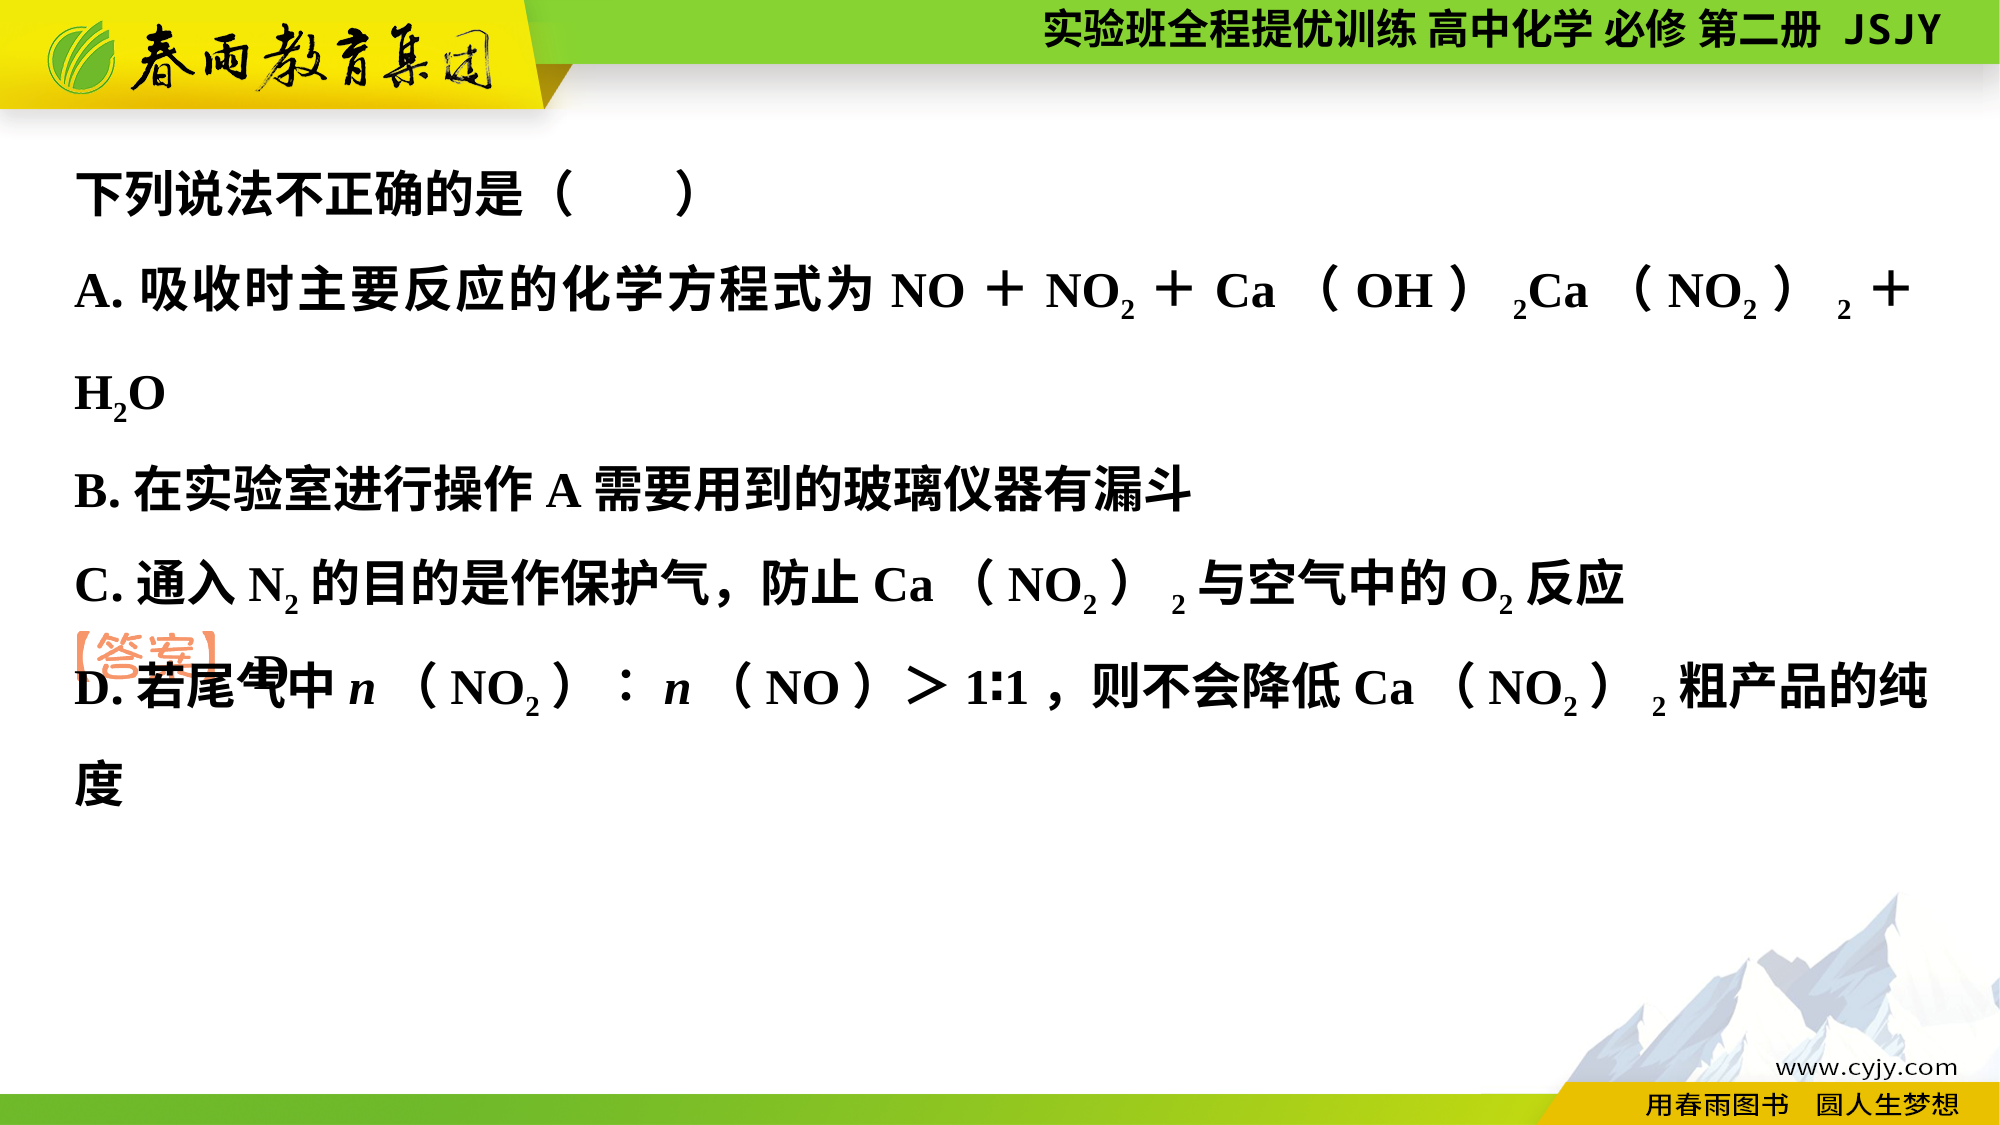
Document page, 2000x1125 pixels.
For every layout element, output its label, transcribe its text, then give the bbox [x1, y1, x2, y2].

text_box D [238, 602, 305, 707]
picture [0, 0, 2000, 1125]
